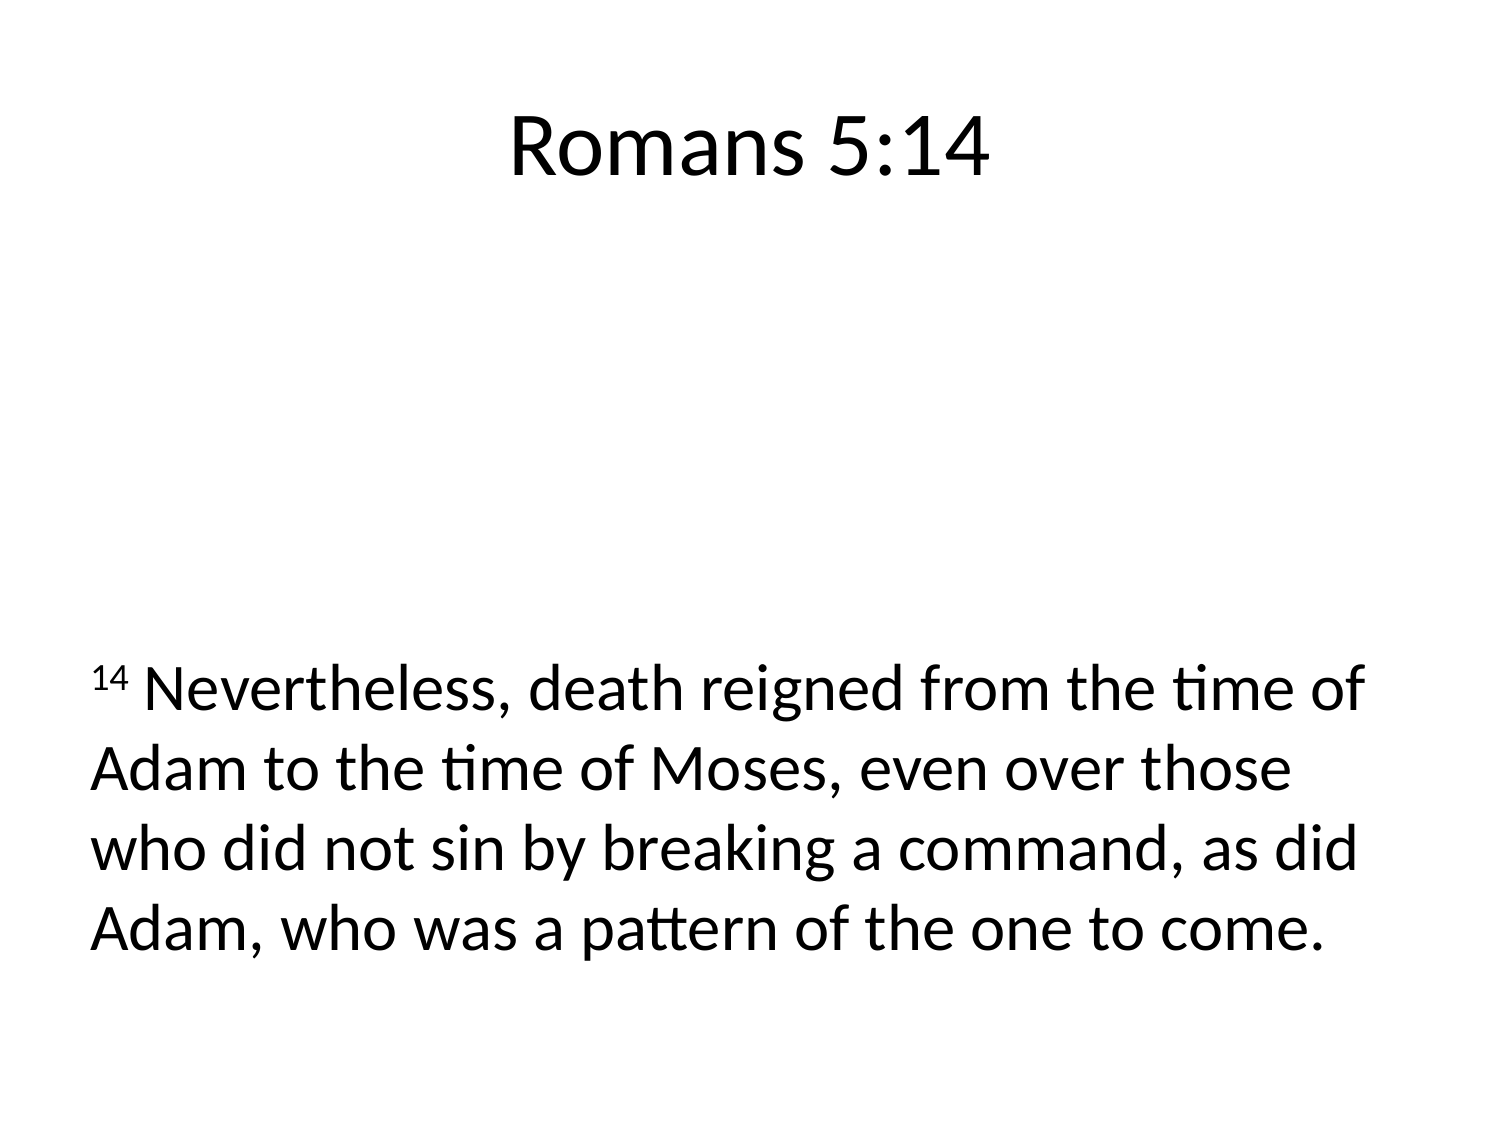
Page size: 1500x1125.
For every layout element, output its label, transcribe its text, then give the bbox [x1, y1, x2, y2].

title Romans 5:14 [75, 45, 1425, 233]
list 14 Nevertheless, death reigned from the time of Adam to the time of Moses, even over those who did not sin by breaking a command, as did Adam, who was a pattern of the one to come. [75, 262, 1425, 1005]
